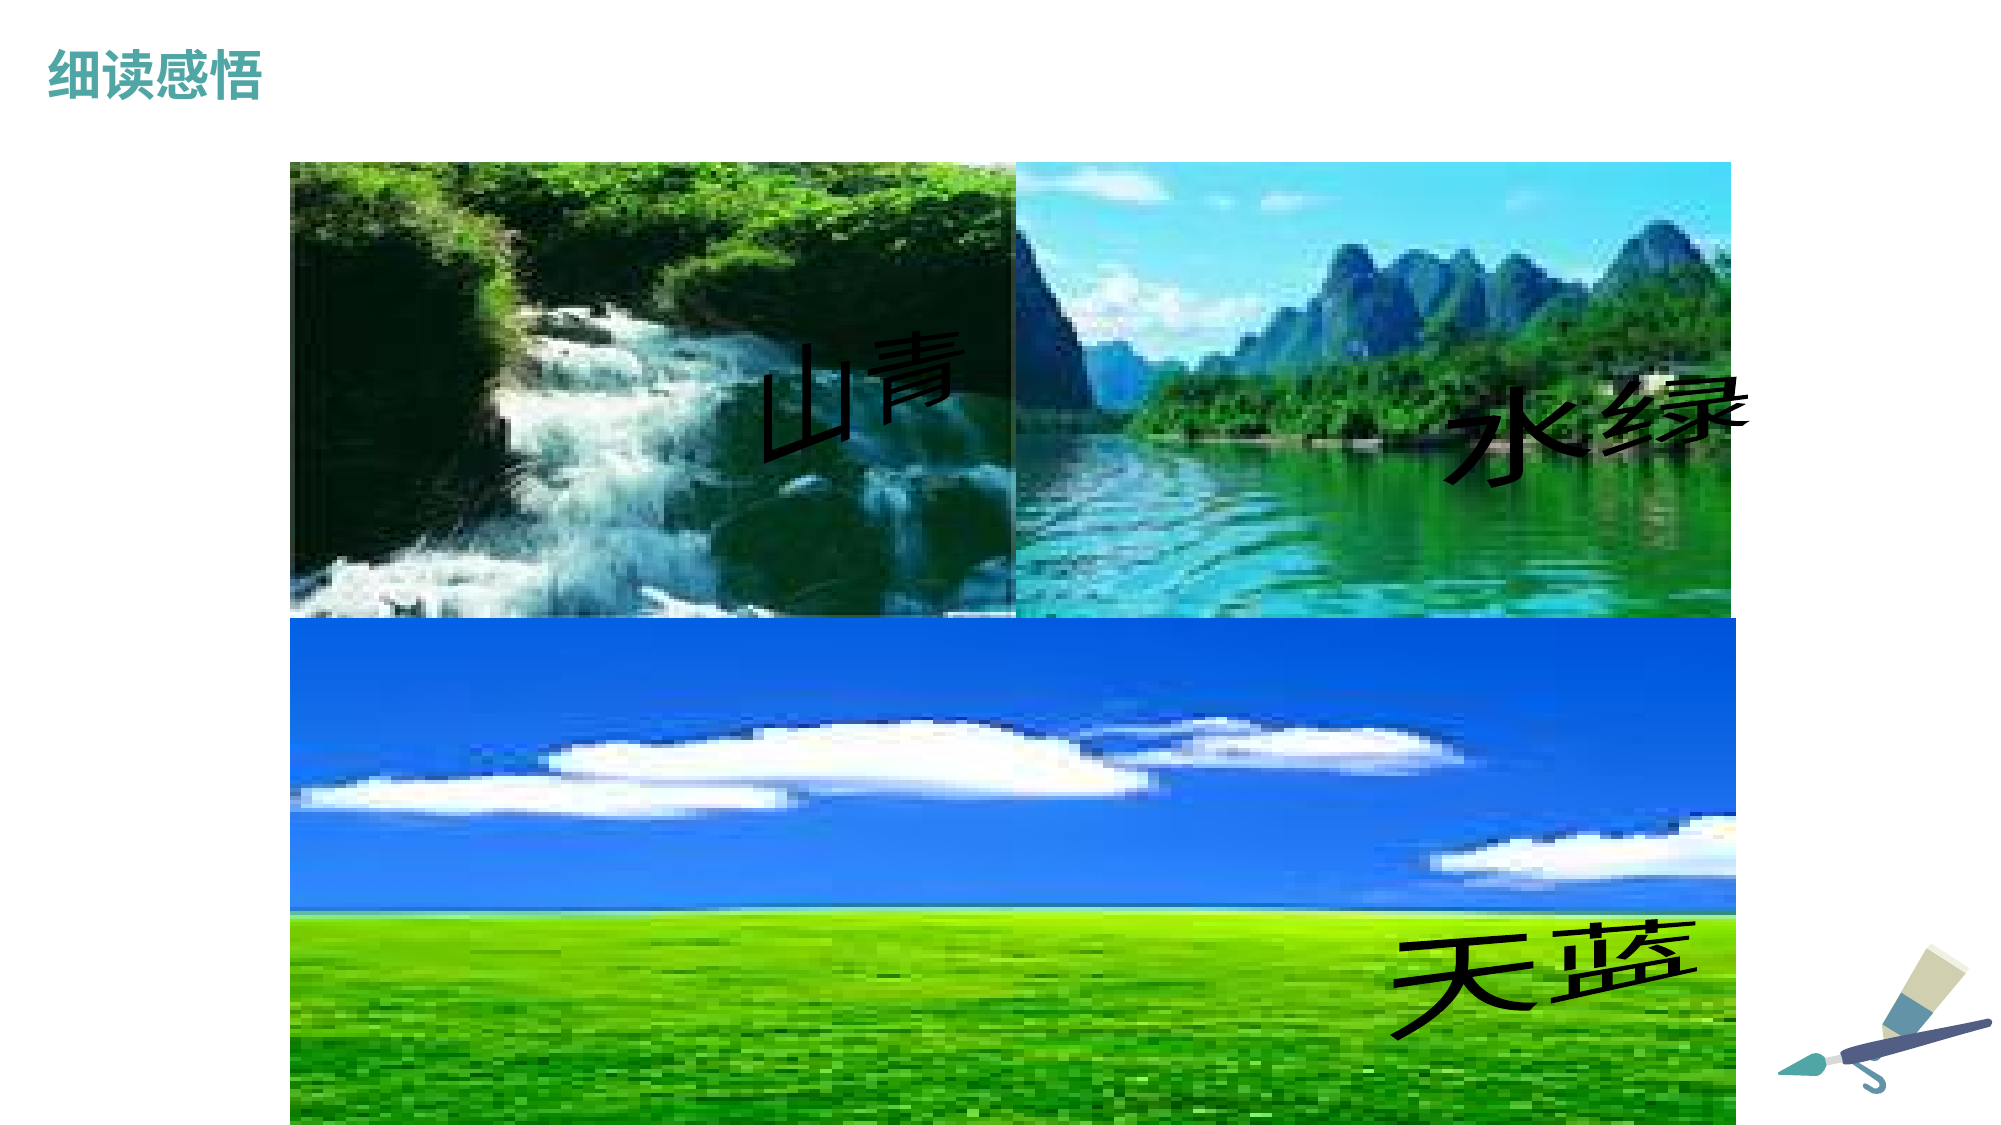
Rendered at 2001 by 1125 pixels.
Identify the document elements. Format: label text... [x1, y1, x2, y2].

picture [289, 162, 1736, 1125]
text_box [1811, 945, 1974, 1125]
text_box 细读感悟 [32, 33, 347, 114]
